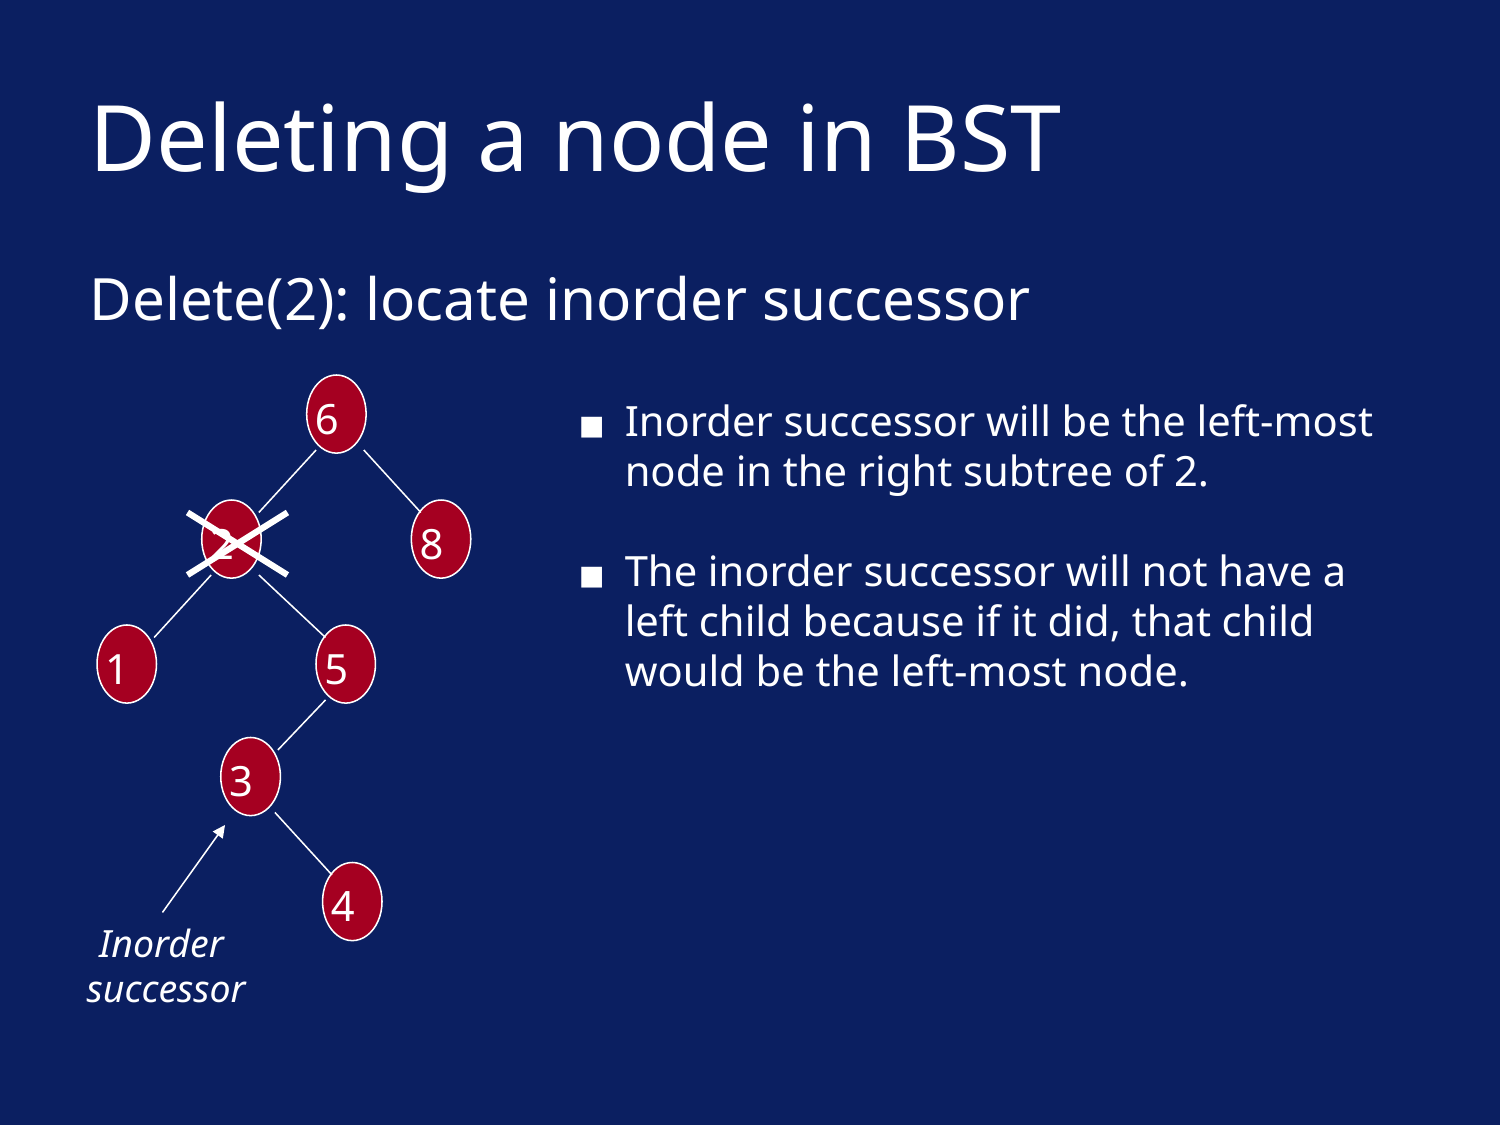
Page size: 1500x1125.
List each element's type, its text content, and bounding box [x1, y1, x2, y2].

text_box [187, 512, 288, 576]
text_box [296, 374, 367, 464]
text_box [401, 499, 472, 589]
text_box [153, 574, 212, 638]
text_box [87, 624, 157, 714]
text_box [274, 812, 333, 876]
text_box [191, 499, 253, 509]
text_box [258, 449, 317, 513]
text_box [258, 574, 326, 638]
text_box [306, 624, 376, 714]
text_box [277, 699, 326, 751]
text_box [312, 862, 383, 951]
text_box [162, 824, 226, 913]
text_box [216, 584, 253, 589]
list Delete(2): locate inorder successor [74, 262, 1425, 338]
title Deleting a node in BST [74, 59, 1425, 210]
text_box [210, 737, 281, 826]
text_box Inorder successor [37, 912, 296, 1018]
text_box Inorder successor will be the left-most node in the right subtree of 2. The inorder successor will not have a left child because if it did, that child would be the left-most node. [562, 387, 1424, 703]
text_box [363, 449, 421, 513]
